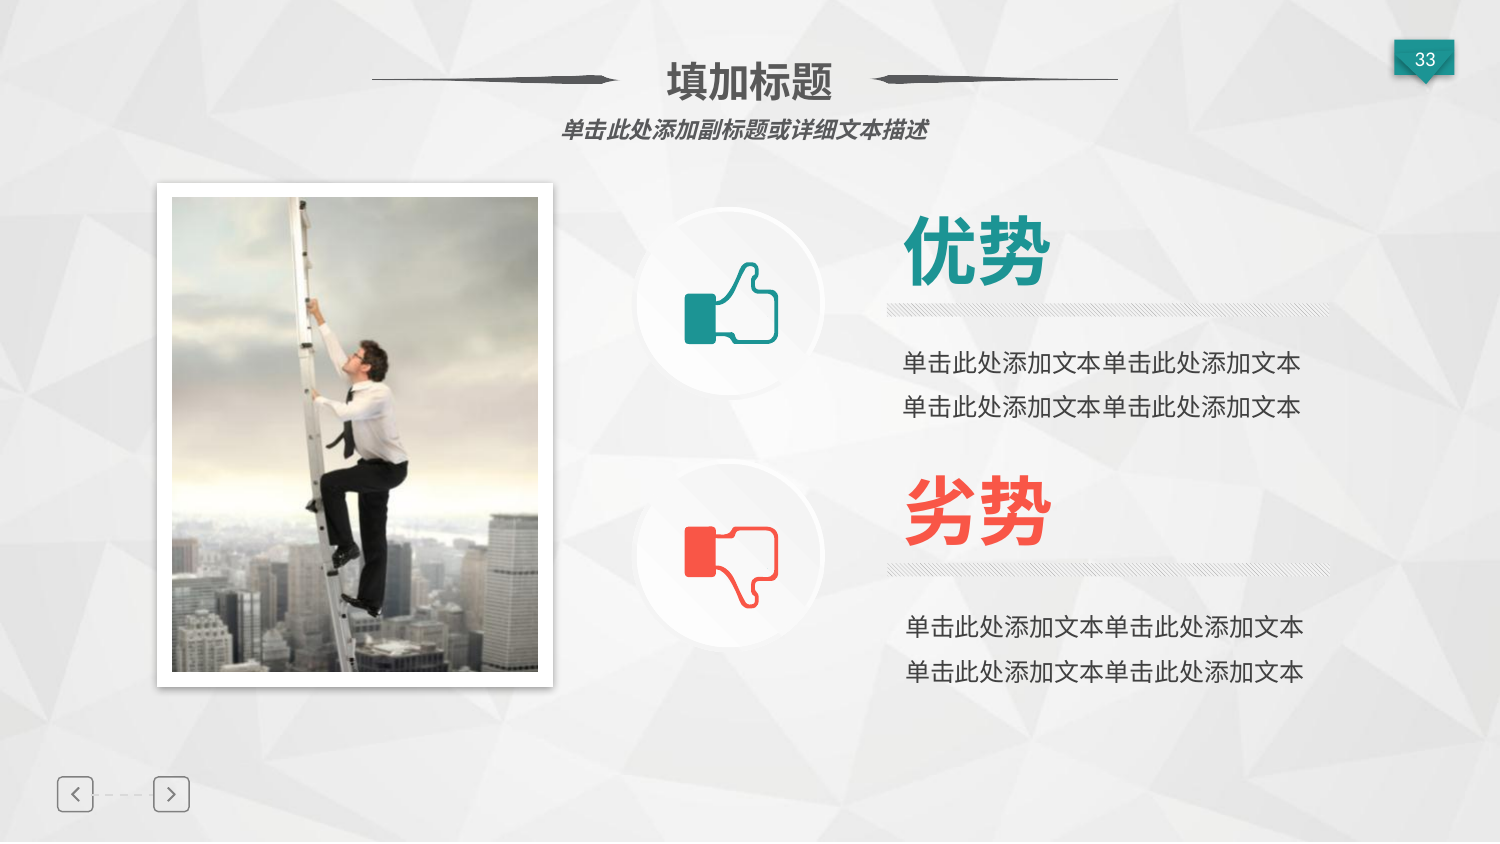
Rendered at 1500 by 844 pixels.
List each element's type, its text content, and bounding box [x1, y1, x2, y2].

text_box 单击此处添加副标题或详细文本描述 [545, 108, 943, 151]
picture [0, 0, 1500, 842]
text_box [885, 301, 1331, 319]
text_box 单击此处添加文本单击此处添加文本 单击此处添加文本单击此处添加文本 [890, 589, 1347, 694]
text_box 单击此处添加文本单击此处添加文本 单击此处添加文本单击此处添加文本 [887, 324, 1344, 475]
text_box 填加标题 [584, 55, 916, 106]
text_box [631, 206, 826, 401]
text_box [885, 561, 1332, 578]
text_box 劣势 [888, 475, 1069, 561]
text_box 优势 [887, 197, 1068, 301]
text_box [631, 458, 826, 653]
